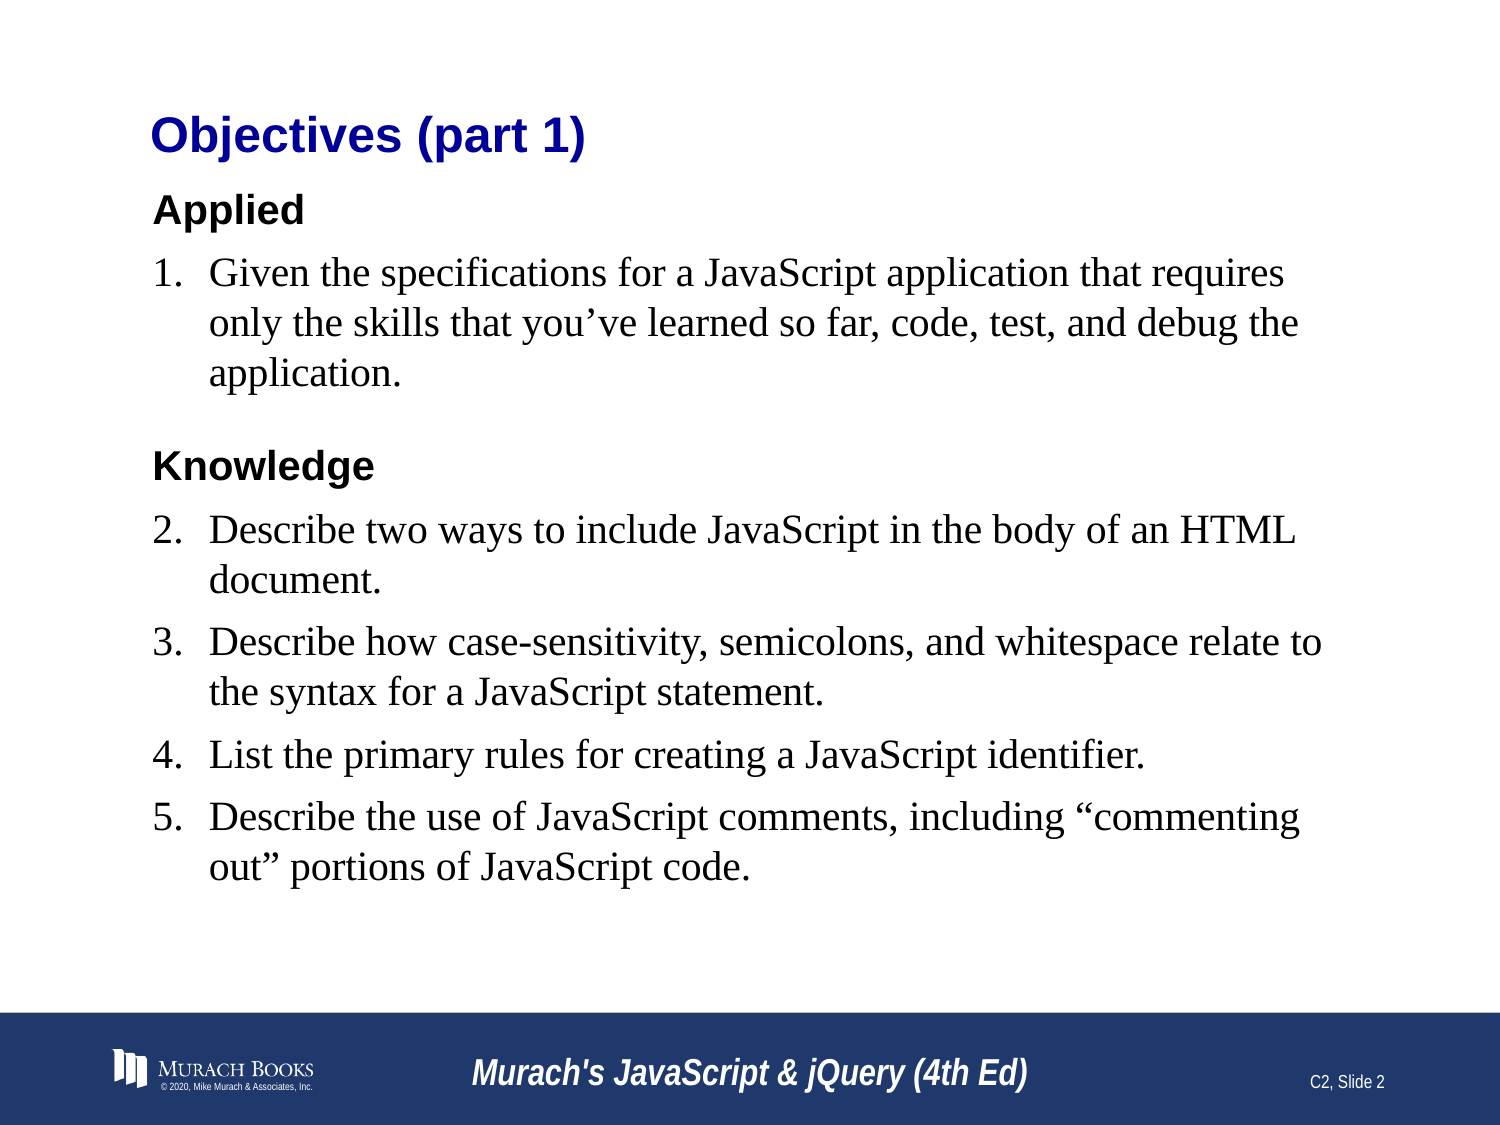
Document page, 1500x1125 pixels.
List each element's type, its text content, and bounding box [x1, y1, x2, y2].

title Objectives (part 1) [150, 102, 1350, 164]
slide_number Murach's JavaScript & jQuery (4th Ed) [463, 1025, 1050, 1100]
footer © 2020, Mike Murach & Associates, Inc. [12, 1025, 463, 1100]
slide_number C2, Slide 2 [1087, 1025, 1400, 1100]
list Applied Given the specifications for a JavaScript application that requires only the skills that you’ve learned so far, code, test, and debug the application. Knowledge Describe two ways to include JavaScript in the body of an HTML document. Describe how case-sensitivity, semicolons, and whitespace relate to the syntax for a JavaScript statement. List the primary rules for creating a JavaScript identifier. Describe the use of JavaScript comments, including “commenting out” portions of JavaScript code. [137, 174, 1350, 975]
